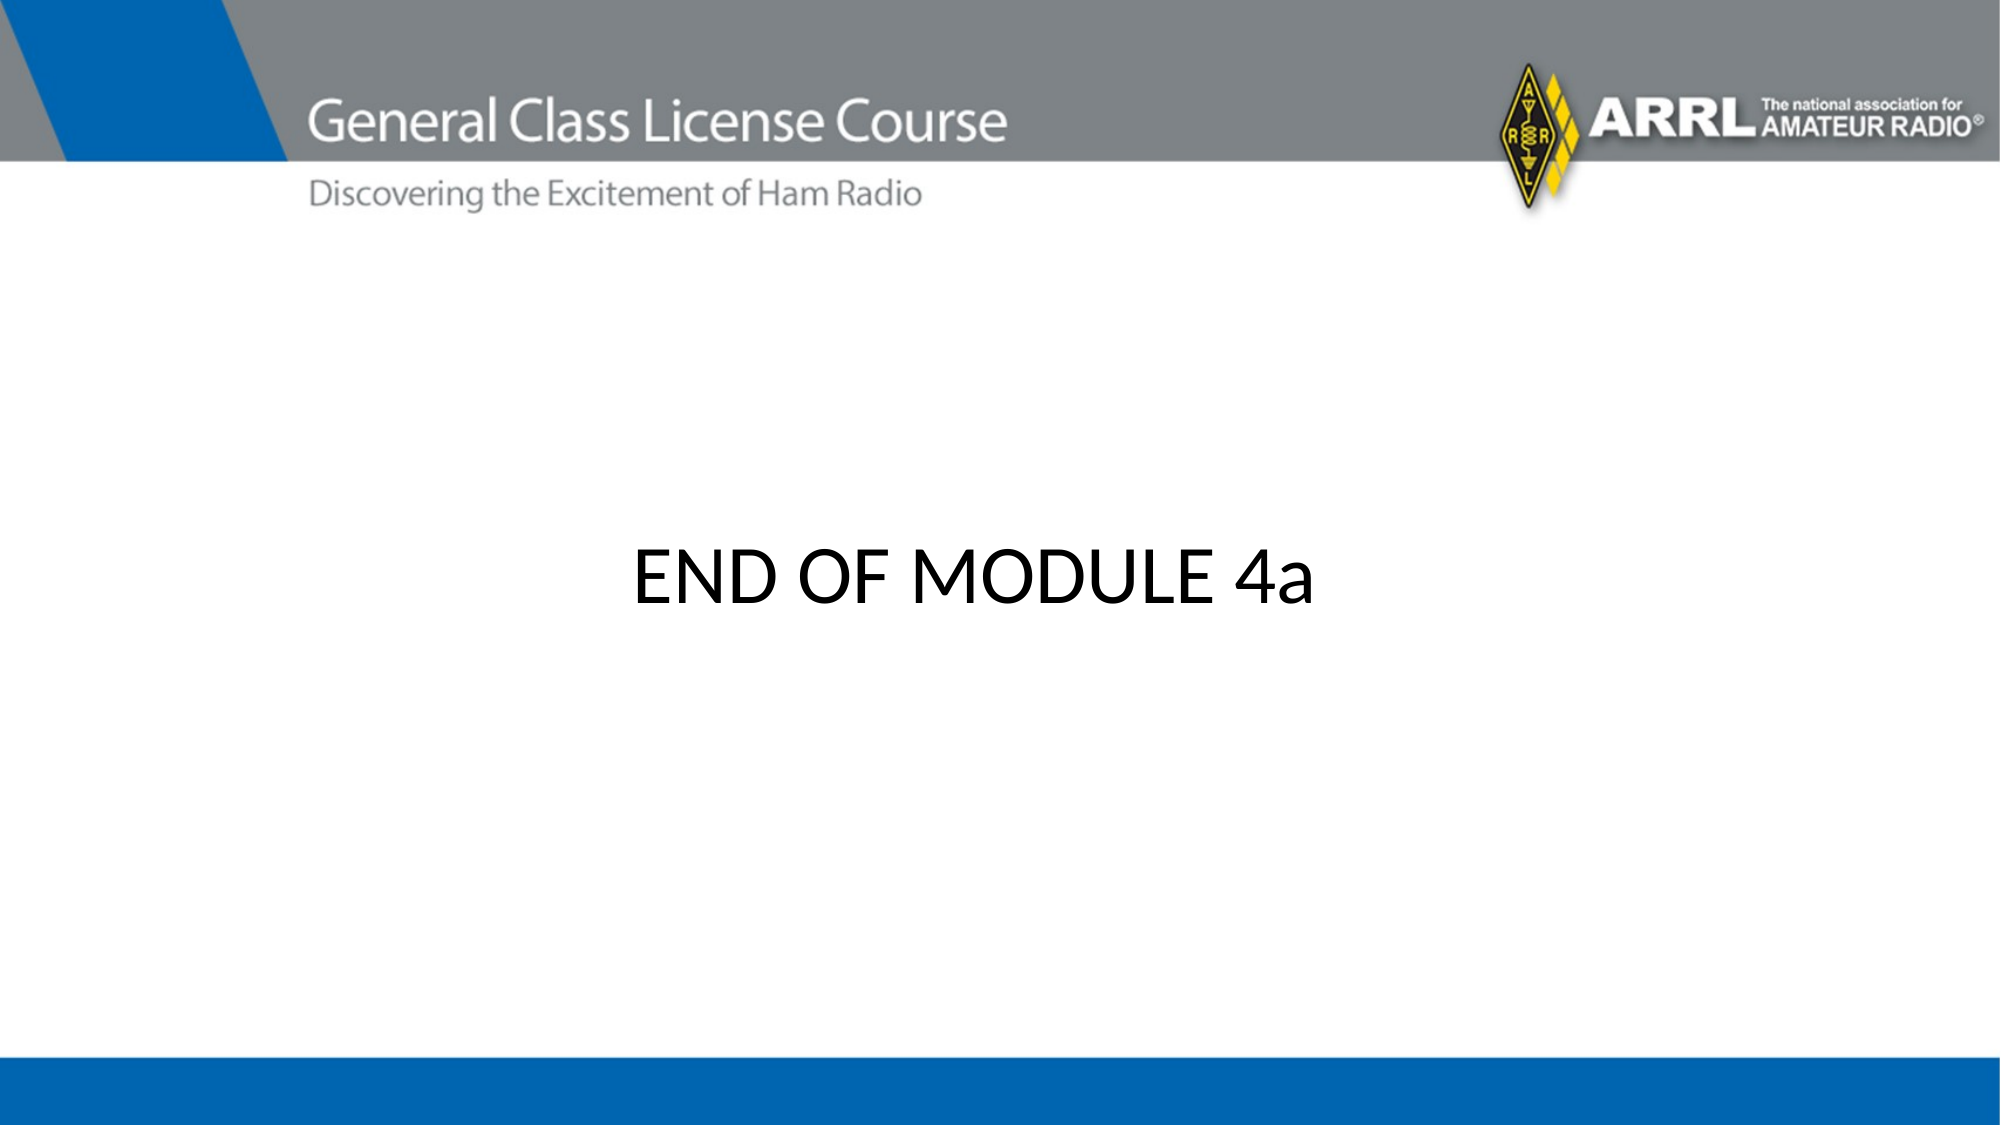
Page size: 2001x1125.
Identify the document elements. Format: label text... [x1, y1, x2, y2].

picture [0, 0, 2001, 1125]
title END OF MODULE 4a [75, 512, 1875, 700]
